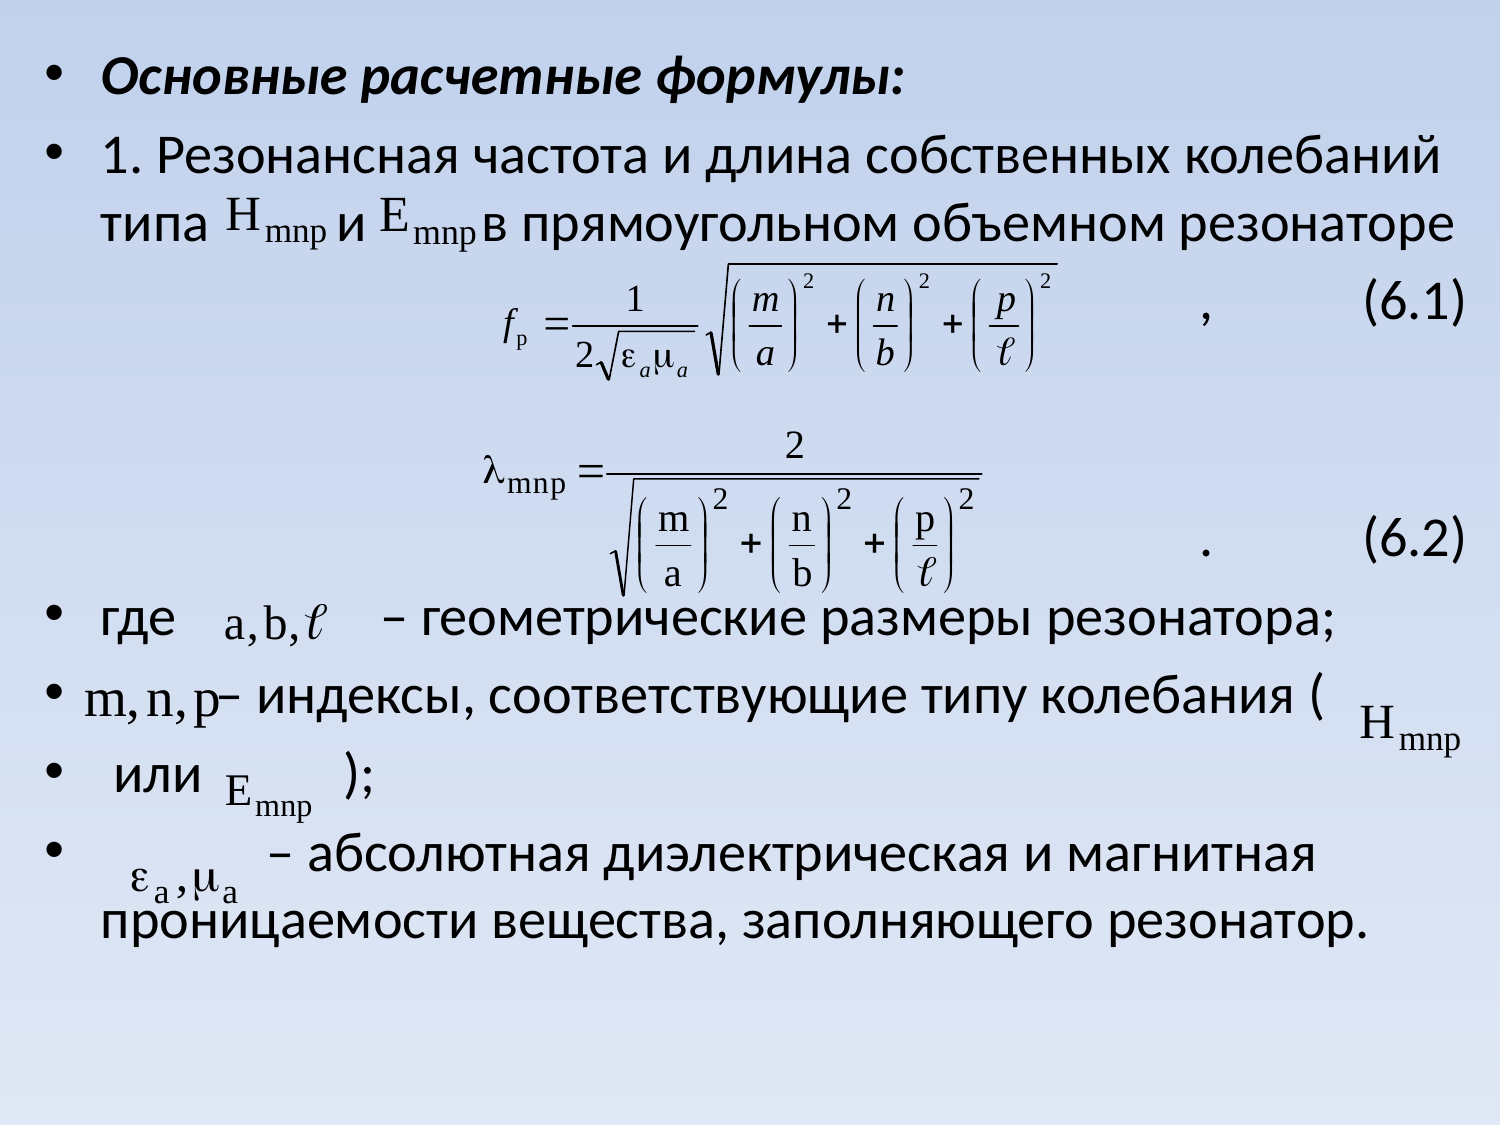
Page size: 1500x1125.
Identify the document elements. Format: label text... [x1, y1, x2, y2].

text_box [218, 763, 319, 832]
list Основные расчетные формулы: 1. Резонансная частота и длина собственных колебаний типа и в прямоугольном объемном резонаторе , (6.1) . (6.2) где – геометрические размеры резонатора; – индексы, cоответствующие типу колебания ( или ); – абсолютная диэлектрическая и магнитная проницаемости вещества, заполняющего резонатор. [29, 30, 1483, 1094]
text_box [218, 597, 332, 658]
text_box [1352, 692, 1469, 767]
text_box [489, 255, 1067, 390]
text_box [76, 680, 231, 740]
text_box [371, 184, 484, 261]
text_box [218, 184, 335, 259]
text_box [123, 845, 248, 912]
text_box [478, 420, 991, 605]
